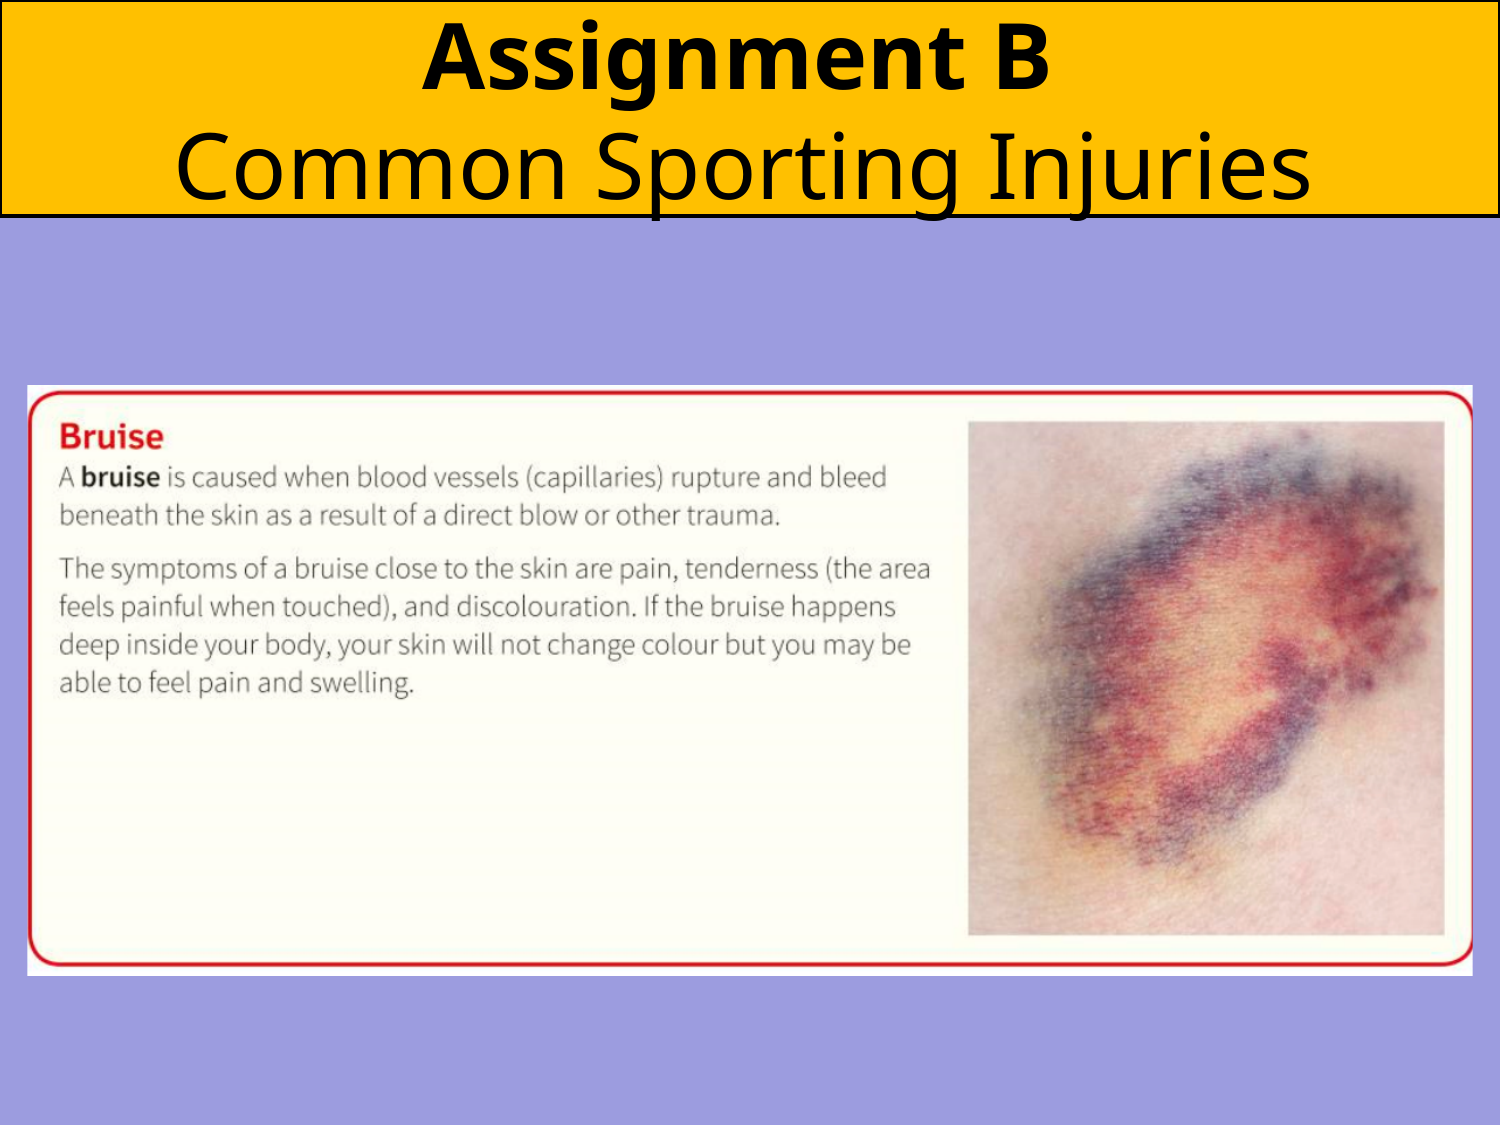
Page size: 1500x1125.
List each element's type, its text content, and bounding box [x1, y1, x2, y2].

title Assignment B Common Sporting Injuries [0, 0, 1500, 218]
picture [27, 385, 1473, 977]
